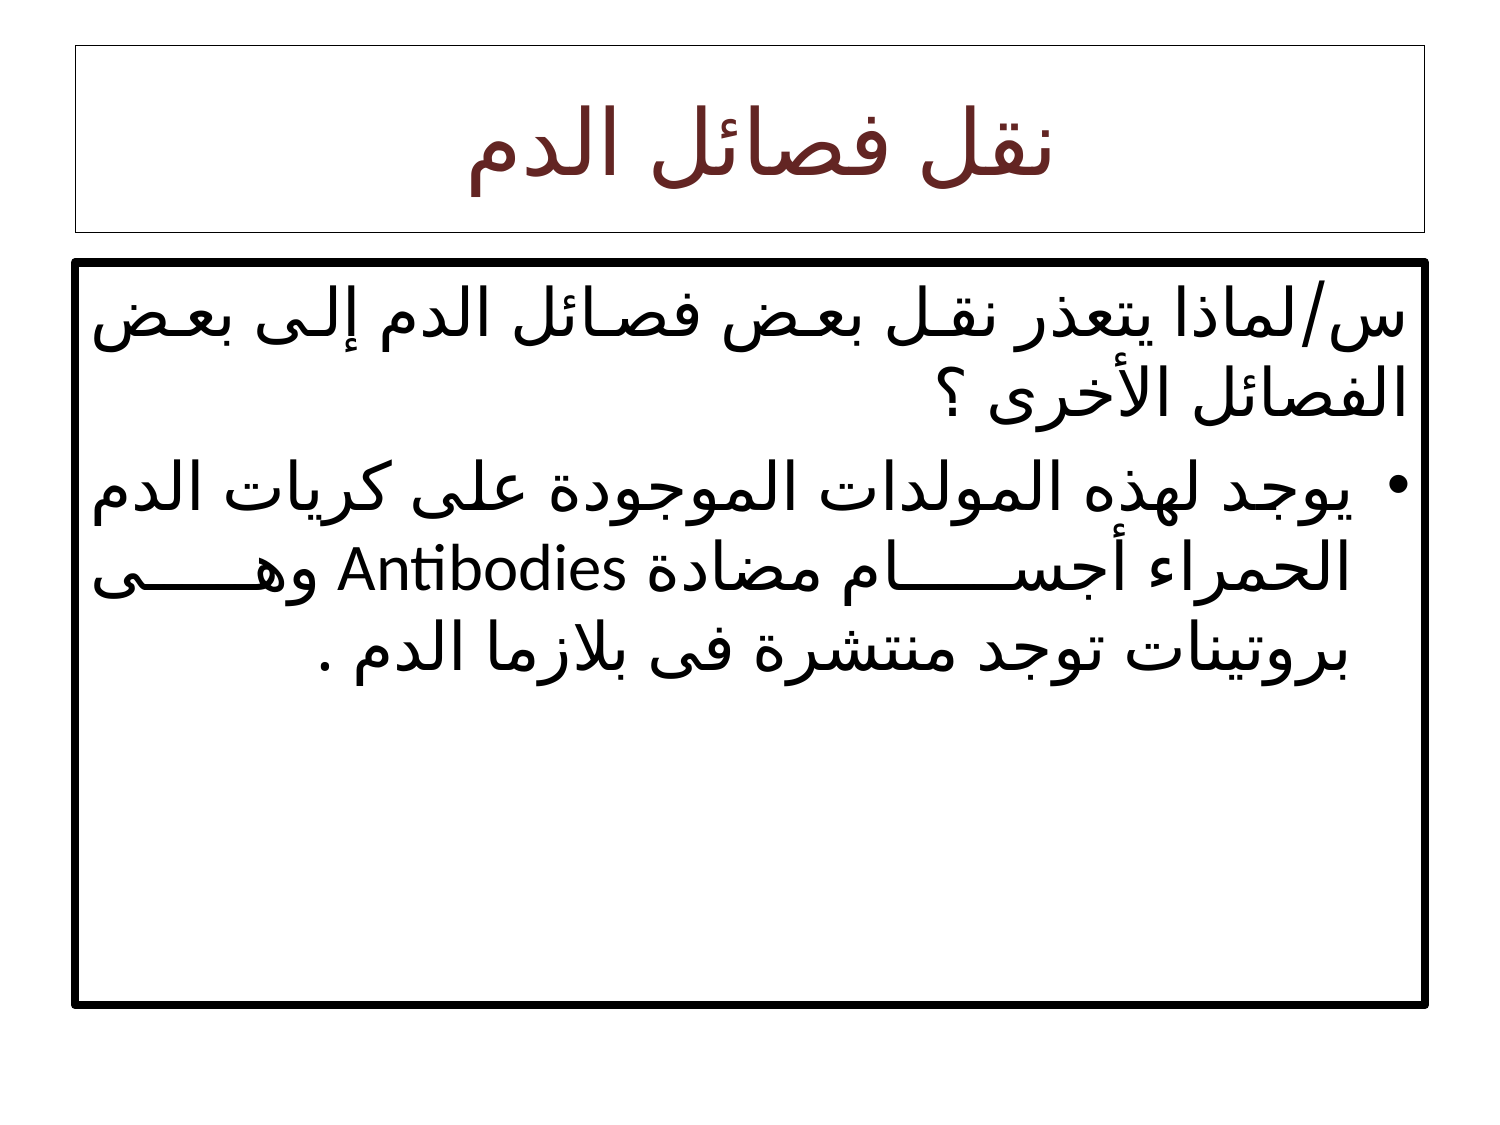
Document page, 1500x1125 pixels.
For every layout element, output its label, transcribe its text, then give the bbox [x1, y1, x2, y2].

list س/لماذا يتعذر نقل بعض فصائل الدم إلى بعض الفصائل الأخرى ؟ يوجد لهذه المولدات الموجودة على كريات الدم الحمراء أجسام مضادة Antibodies وهى بروتينات توجد منتشرة فى بلازما الدم . [75, 262, 1425, 1005]
title نقل فصائل الدم [75, 45, 1425, 233]
